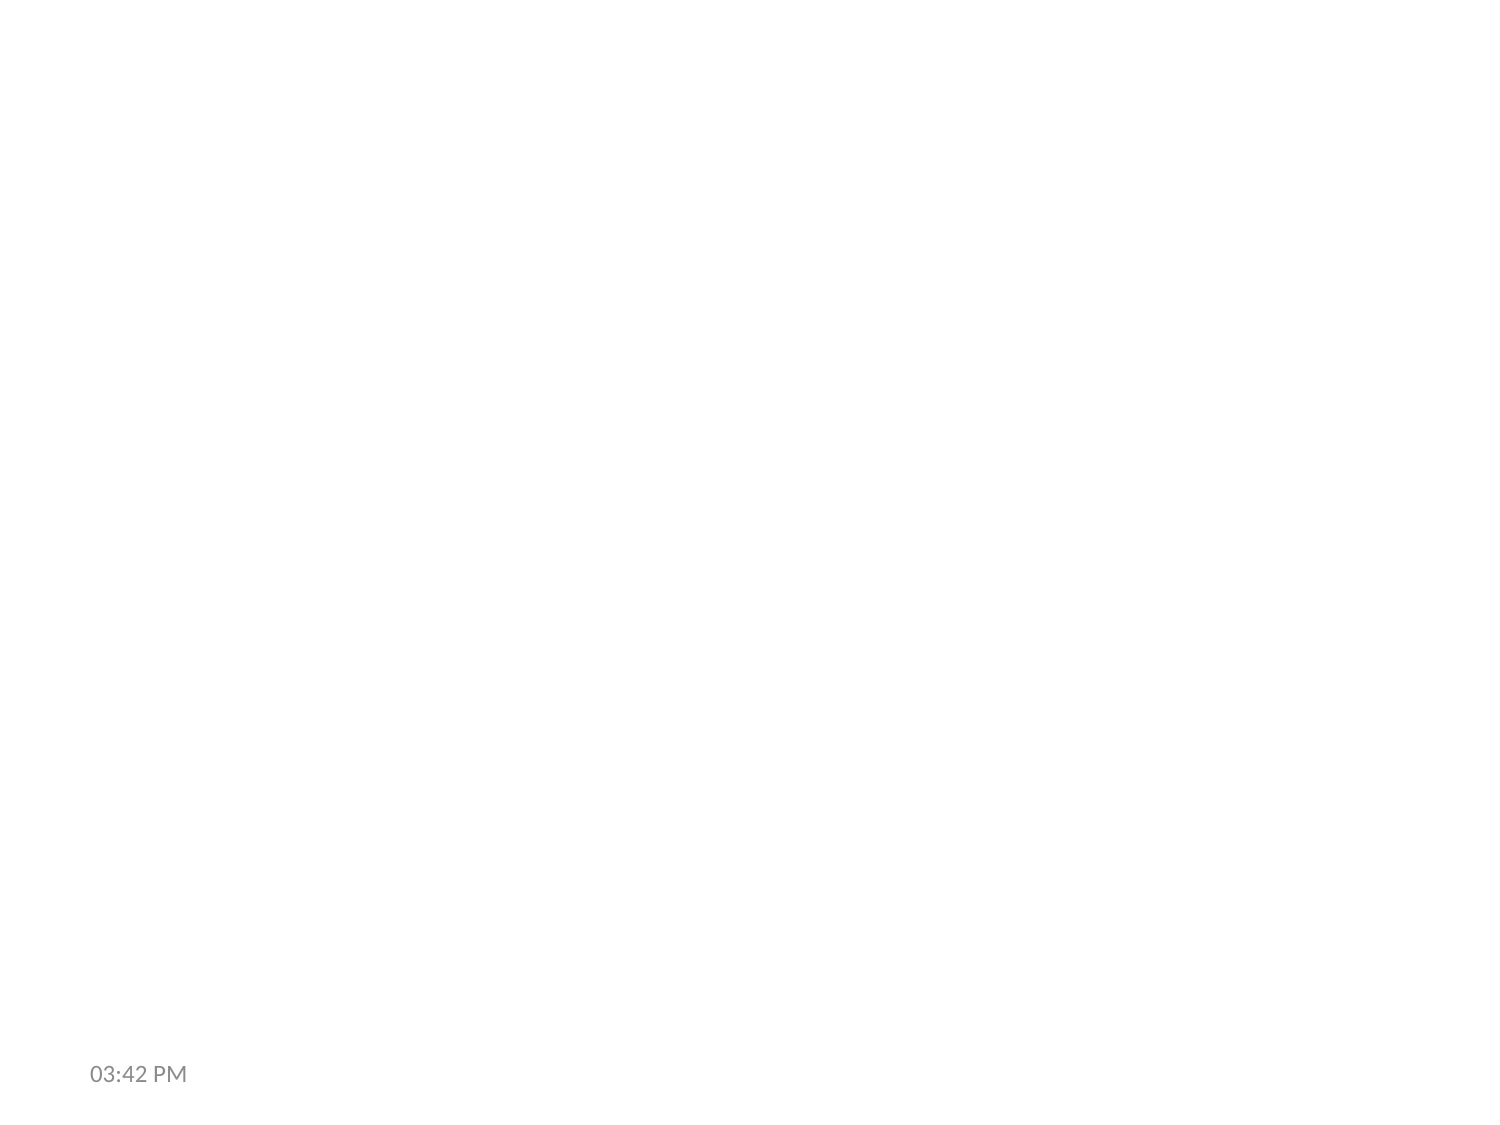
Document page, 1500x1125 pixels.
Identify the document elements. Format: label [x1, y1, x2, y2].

slide_number [75, 1042, 425, 1103]
